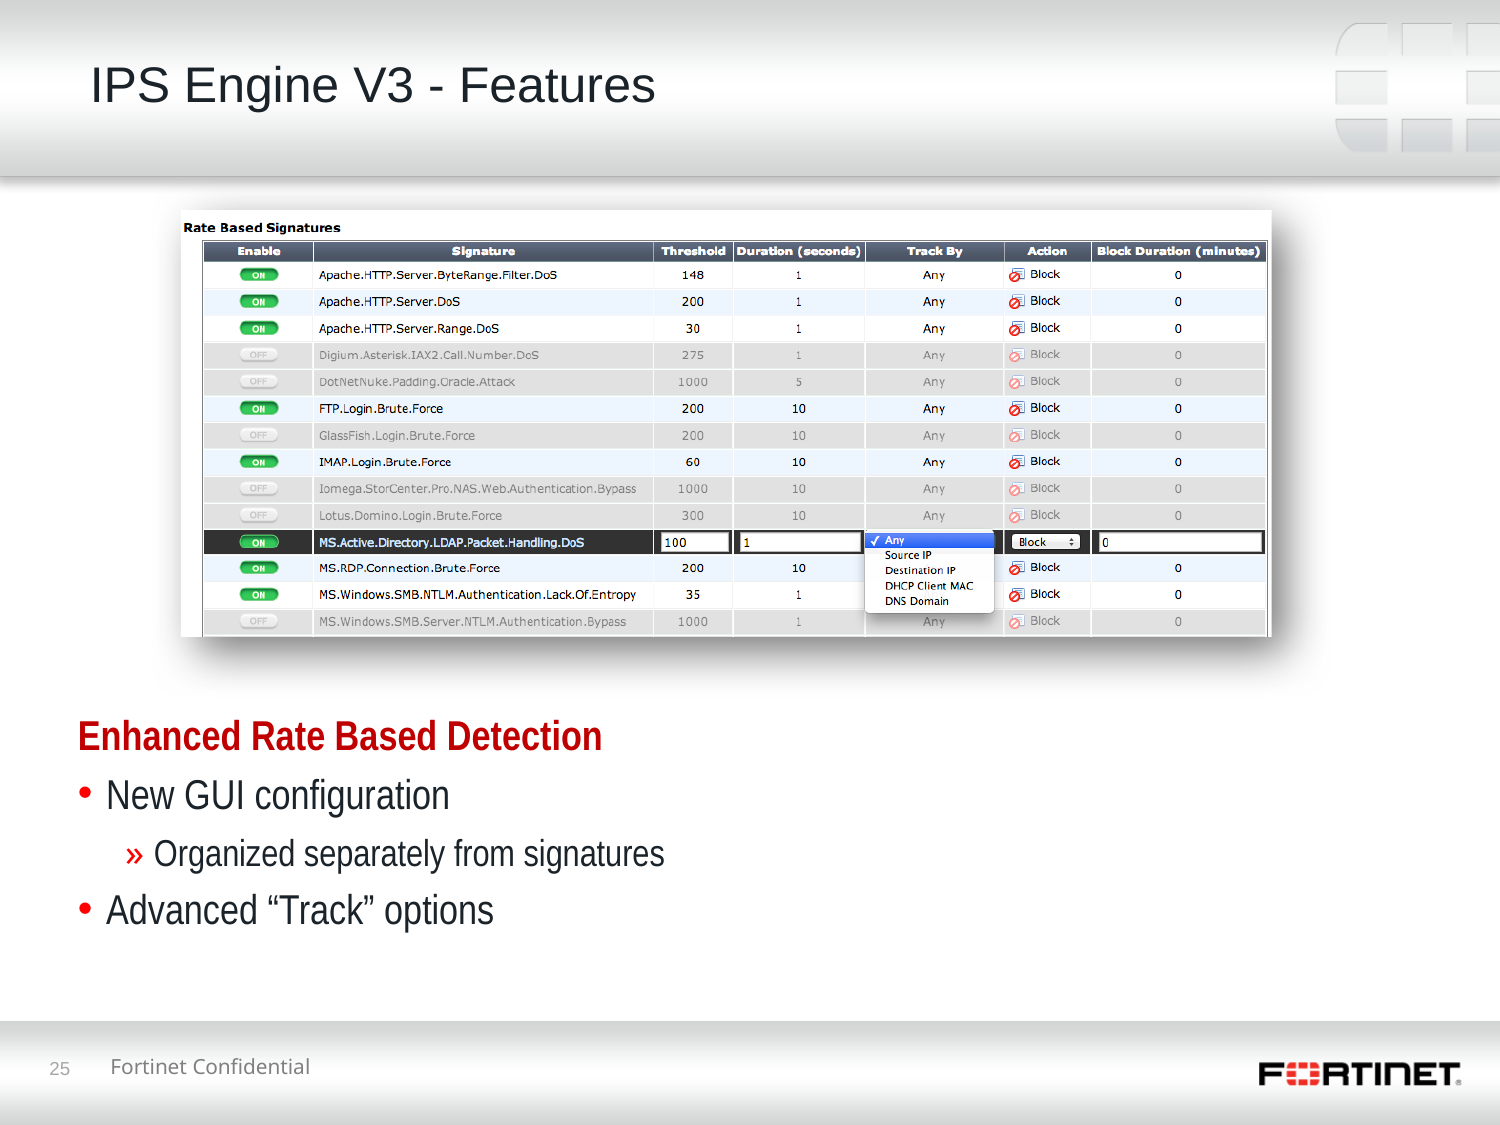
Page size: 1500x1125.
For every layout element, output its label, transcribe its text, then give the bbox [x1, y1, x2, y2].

title IPS Engine V3 - Features [75, 45, 1425, 138]
picture [0, 0, 1500, 1125]
list Enhanced Rate Based Detection New GUI configuration Organized separately from signatures Advanced “Track” options [63, 701, 1414, 1009]
